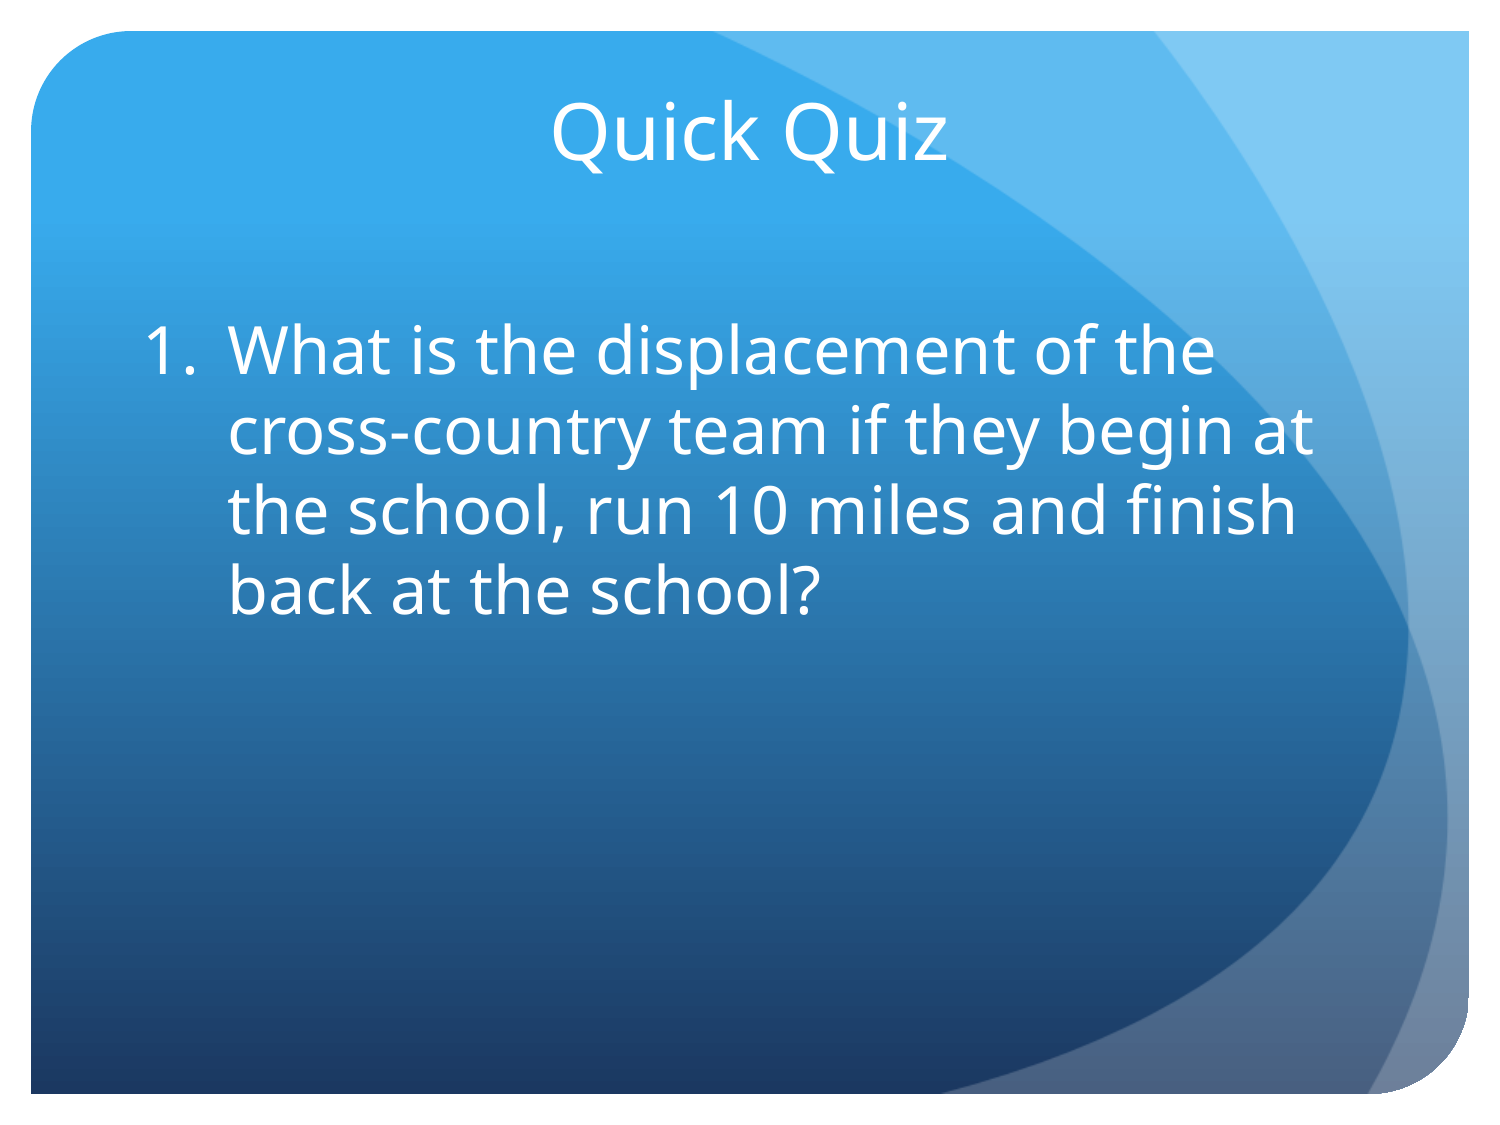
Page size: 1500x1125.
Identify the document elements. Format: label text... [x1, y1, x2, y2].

title Quick Quiz [127, 62, 1372, 185]
picture [24, 30, 1473, 1094]
list What is the displacement of the cross-country team if they begin at the school, run 10 miles and finish back at the school? [127, 299, 1372, 991]
